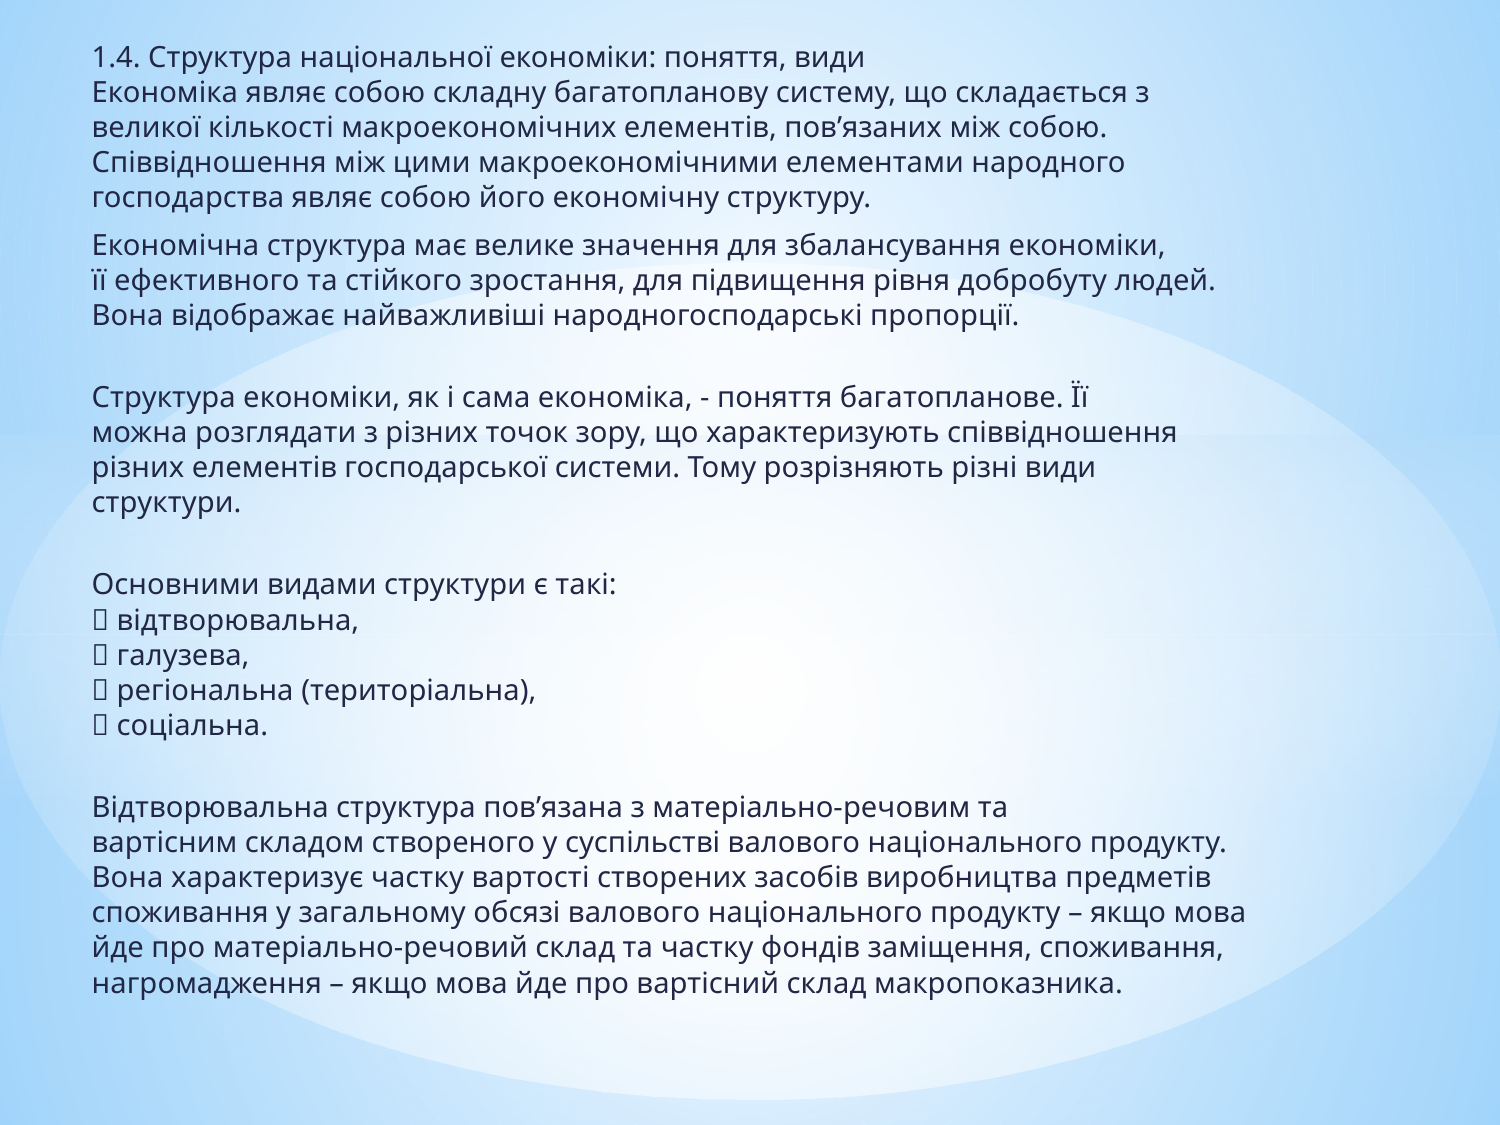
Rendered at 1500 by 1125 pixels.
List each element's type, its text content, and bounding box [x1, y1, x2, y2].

subtitle 1.4. Структура національної економіки: поняття, види Економіка являє собою складну багатопланову систему, що складається з великої кількості макроекономічних елементів, пов’язаних між собою. Співвідношення між цими макроекономічними елементами народного господарства являє собою його економічну структуру. Економічна структура має велике значення для збалансування економіки, її ефективного та стійкого зростання, для підвищення рівня добробуту людей. Вона відображає найважливіші народногосподарські пропорції. Структура економіки, як і сама економіка, - поняття багатопланове. Її можна розглядати з різних точок зору, що характеризують співвідношення різних елементів господарської системи. Тому розрізняють різні види структури. Основними видами структури є такі:  відтворювальна,  галузева,  регіональна (територіальна),  соціальна. Відтворювальна структура пов’язана з матеріально-речовим та вартісним складом створеного у суспільстві валового національного продукту. Вона характеризує частку вартості створених засобів виробництва предметів споживання у загальному обсязі валового національного продукту – якщо мова йде про матеріально-речовий склад та частку фондів заміщення, споживання, нагромадження – якщо мова йде про вартісний склад макропоказника. [76, 30, 1412, 1083]
